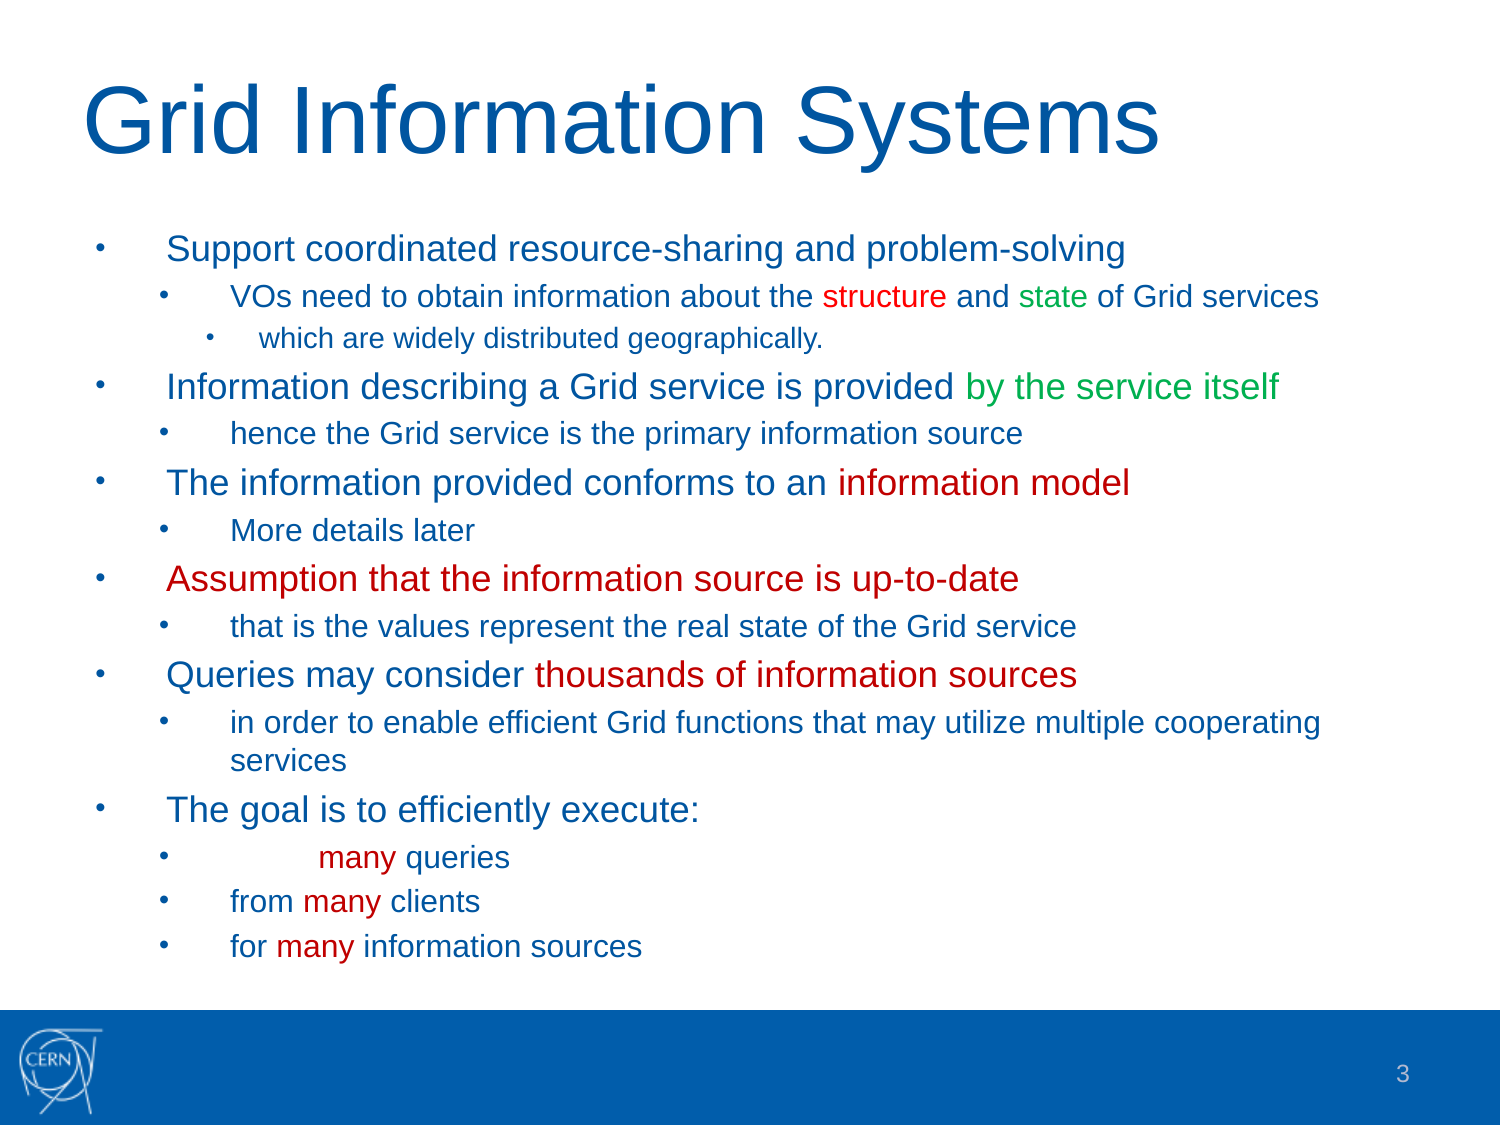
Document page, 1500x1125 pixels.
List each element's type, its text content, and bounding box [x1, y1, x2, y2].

title Grid Information Systems [75, 38, 1425, 193]
slide_number 3 [1342, 1042, 1425, 1103]
list Support coordinated resource-sharing and problem-solving VOs need to obtain information about the structure and state of Grid services which are widely distributed geographically. Information describing a Grid service is provided by the service itself hence the Grid service is the primary information source The information provided conforms to an information model More details later Assumption that the information source is up-to-date that is the values represent the real state of the Grid service Queries may consider thousands of information sources in order to enable efficient Grid functions that may utilize multiple cooperating services The goal is to efficiently execute: many queries from many clients for many information sources [75, 217, 1425, 984]
